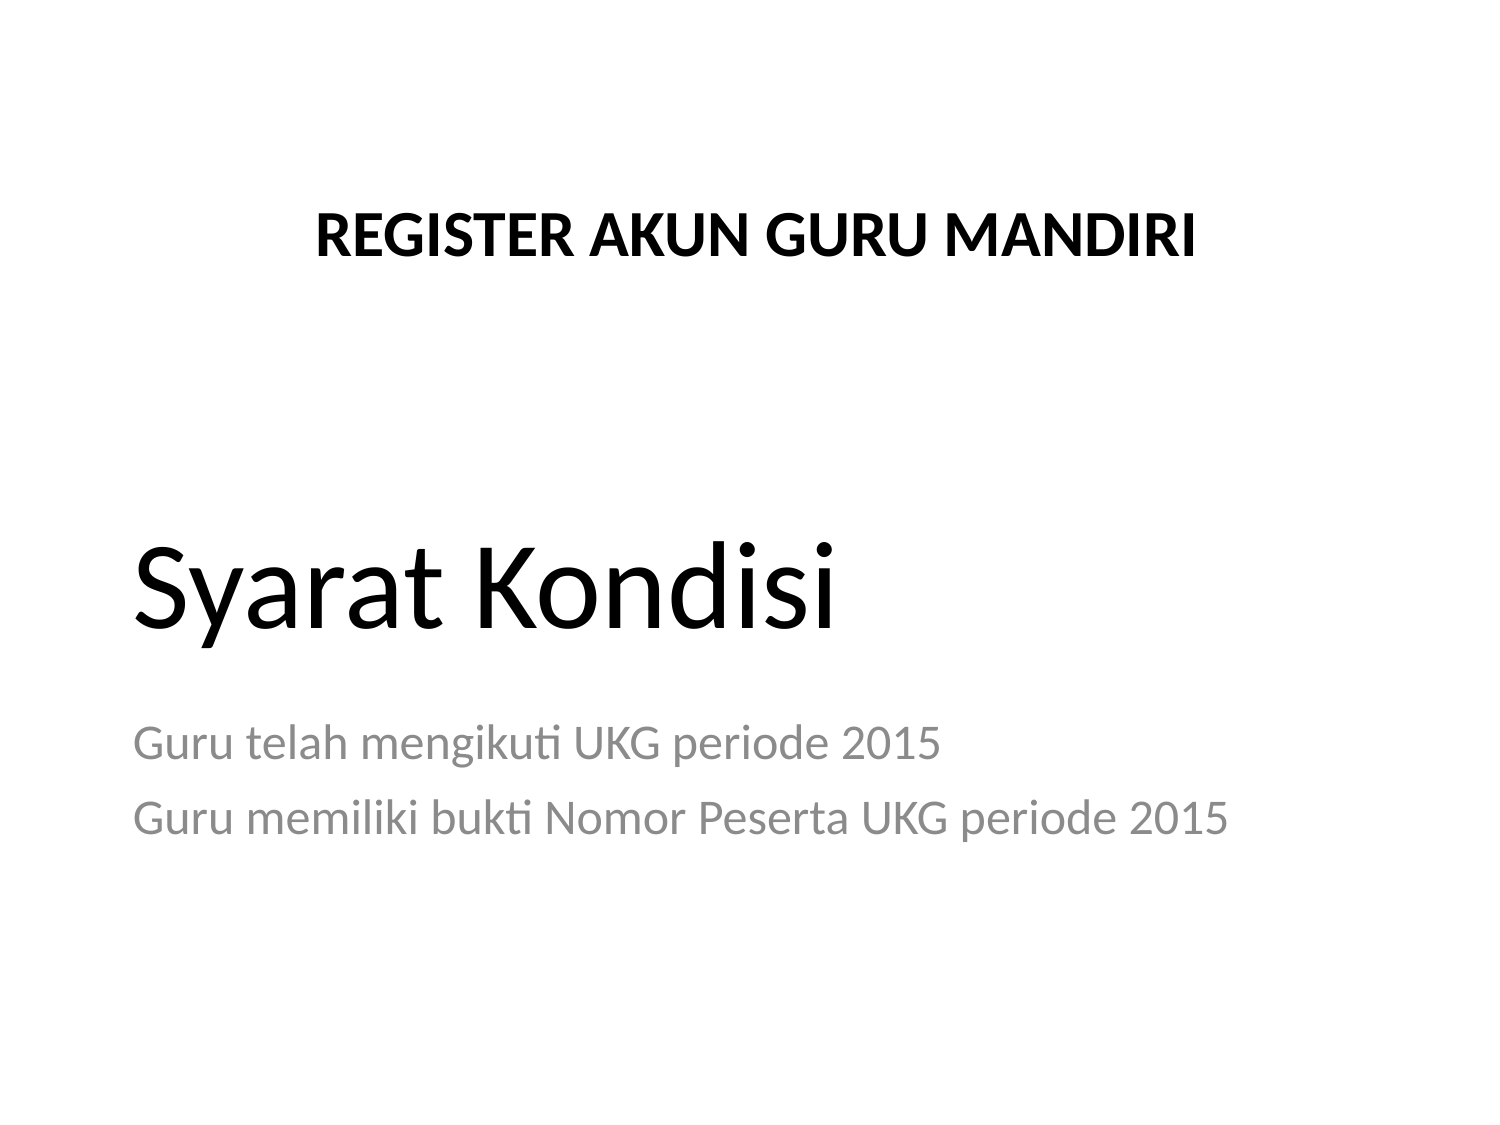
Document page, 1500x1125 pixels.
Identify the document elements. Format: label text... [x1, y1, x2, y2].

text_box Guru telah mengikuti UKG periode 2015 Guru memiliki bukti Nomor Peserta UKG periode 2015 [117, 708, 1412, 1049]
title REGISTER AKUN GURU MANDIRI [278, 104, 1235, 328]
text_box Syarat Kondisi [117, 445, 1412, 663]
